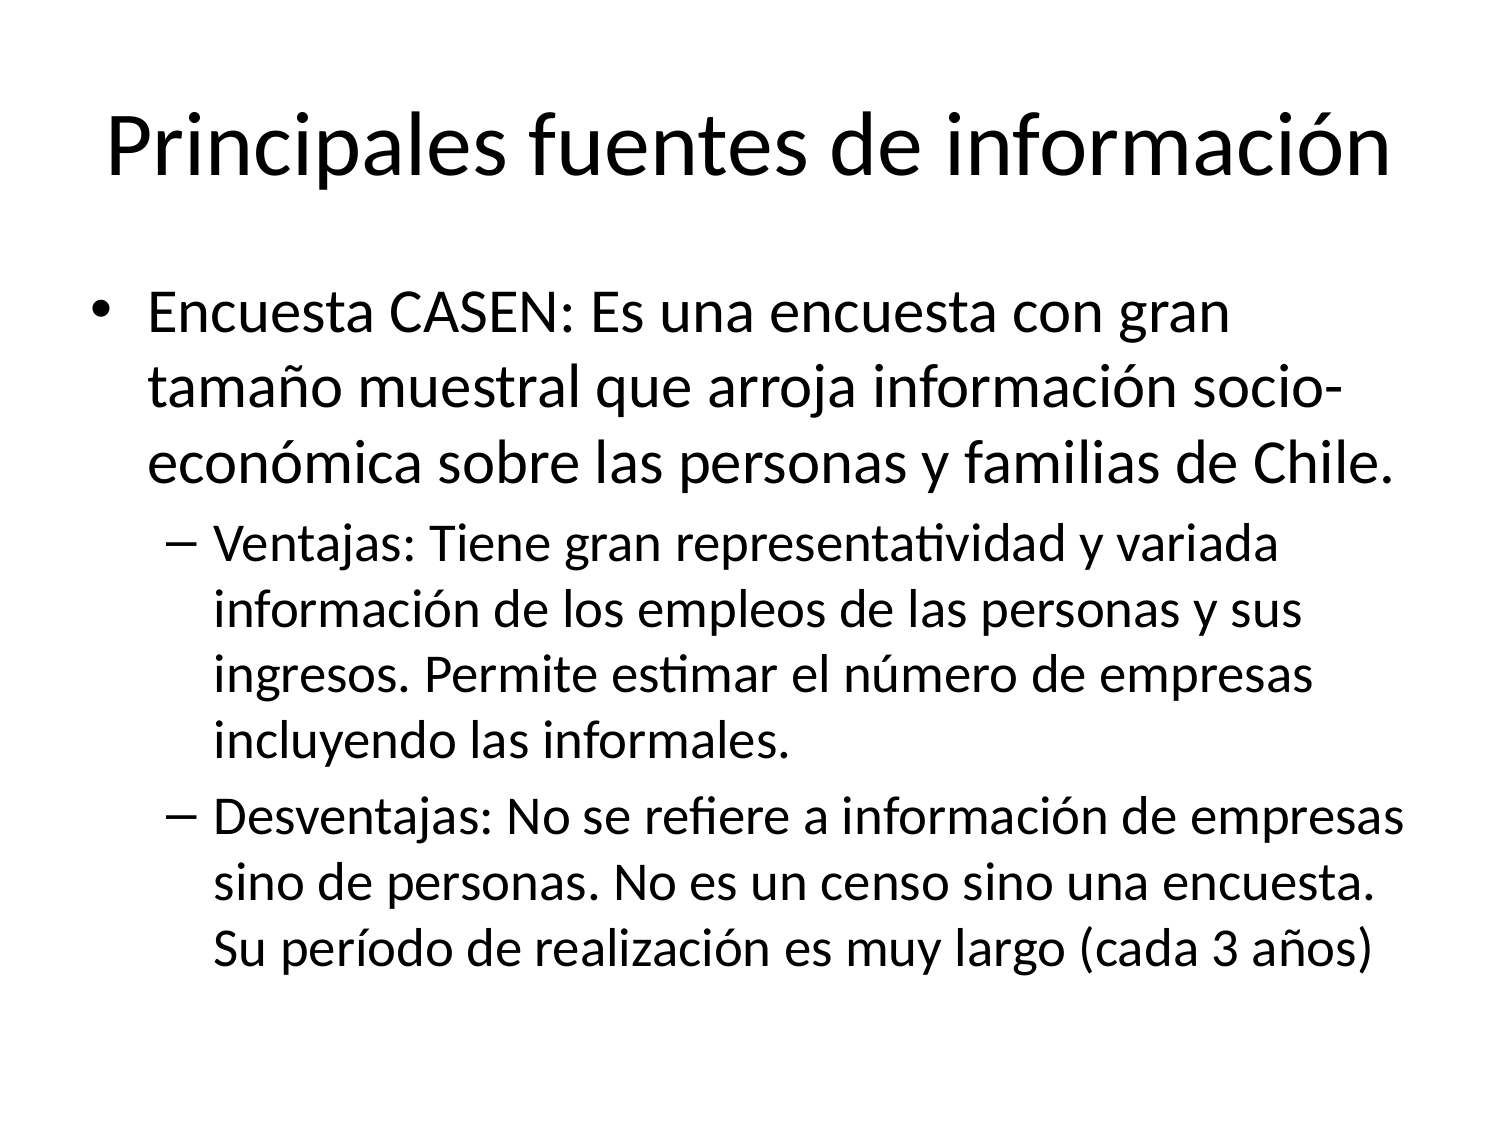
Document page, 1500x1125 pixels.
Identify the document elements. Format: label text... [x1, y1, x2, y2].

title Principales fuentes de información [75, 45, 1425, 233]
list Encuesta CASEN: Es una encuesta con gran tamaño muestral que arroja información socio-económica sobre las personas y familias de Chile. Ventajas: Tiene gran representatividad y variada información de los empleos de las personas y sus ingresos. Permite estimar el número de empresas incluyendo las informales. Desventajas: No se refiere a información de empresas sino de personas. No es un censo sino una encuesta. Su período de realización es muy largo (cada 3 años) [75, 262, 1425, 1005]
